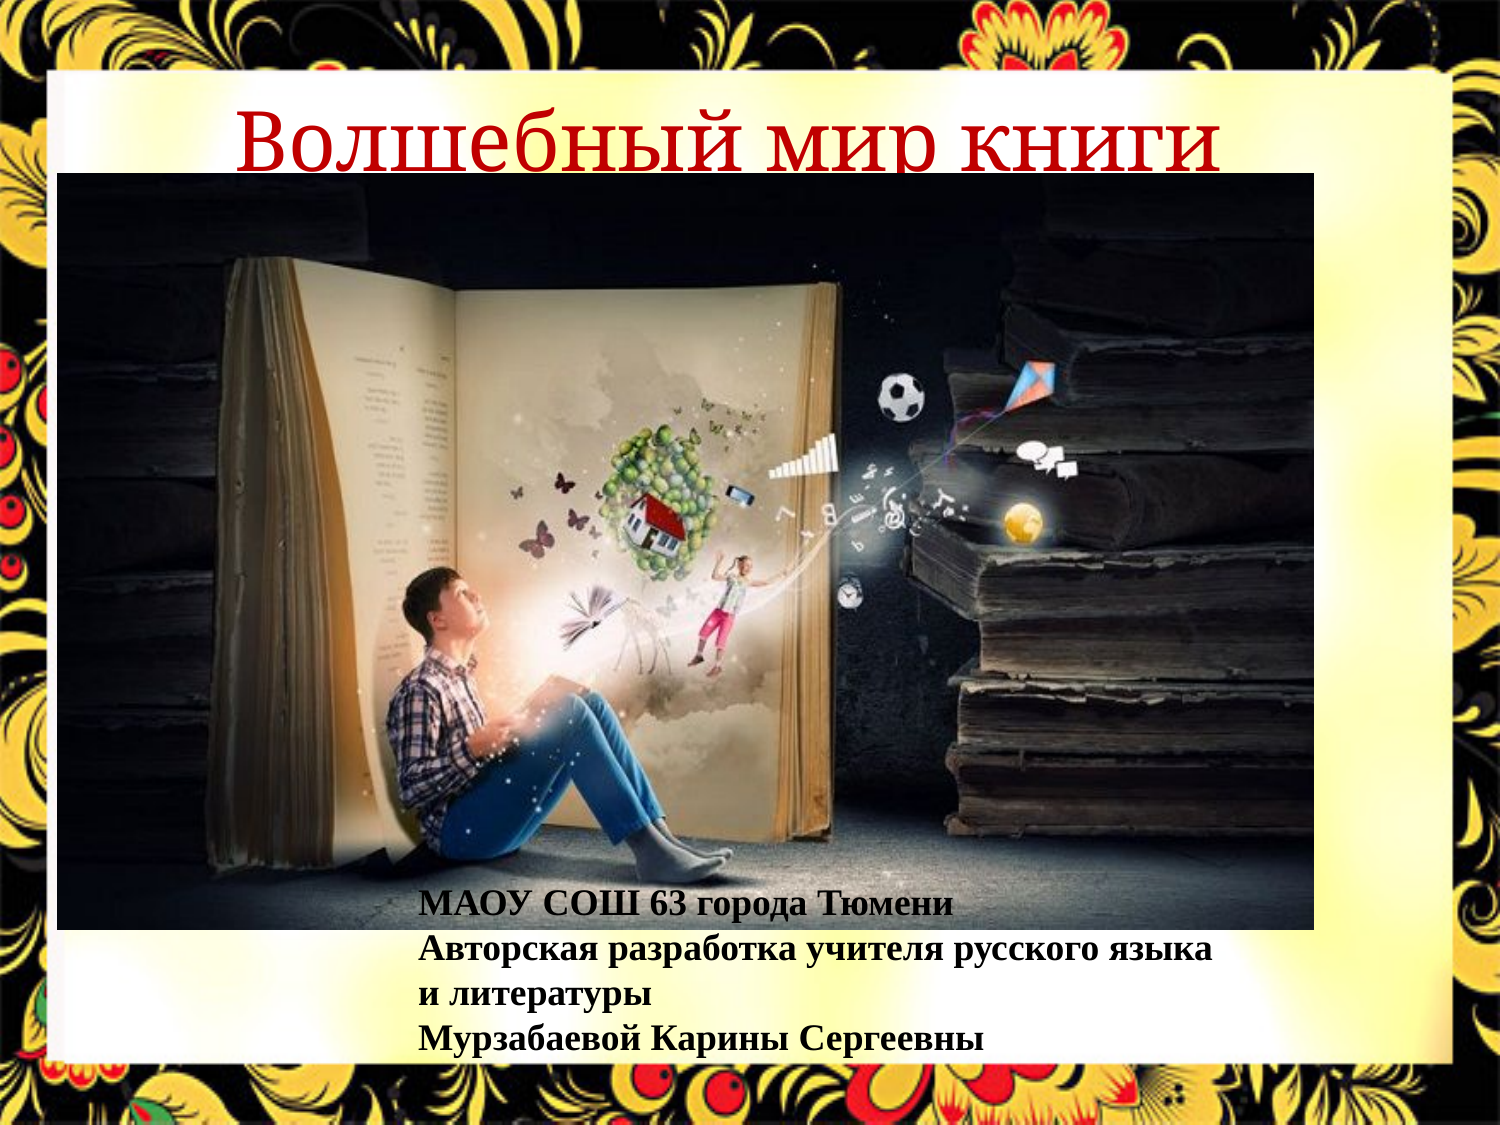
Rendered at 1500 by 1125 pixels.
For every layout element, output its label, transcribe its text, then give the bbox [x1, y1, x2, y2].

text_box Волшебный мир книги [81, 92, 1376, 244]
text_box МАОУ СОШ 63 города Тюмени Авторская разработка учителя русского языка и литературы Мурзабаевой Карины Сергеевны [403, 870, 1431, 1066]
picture [0, 0, 1500, 1125]
